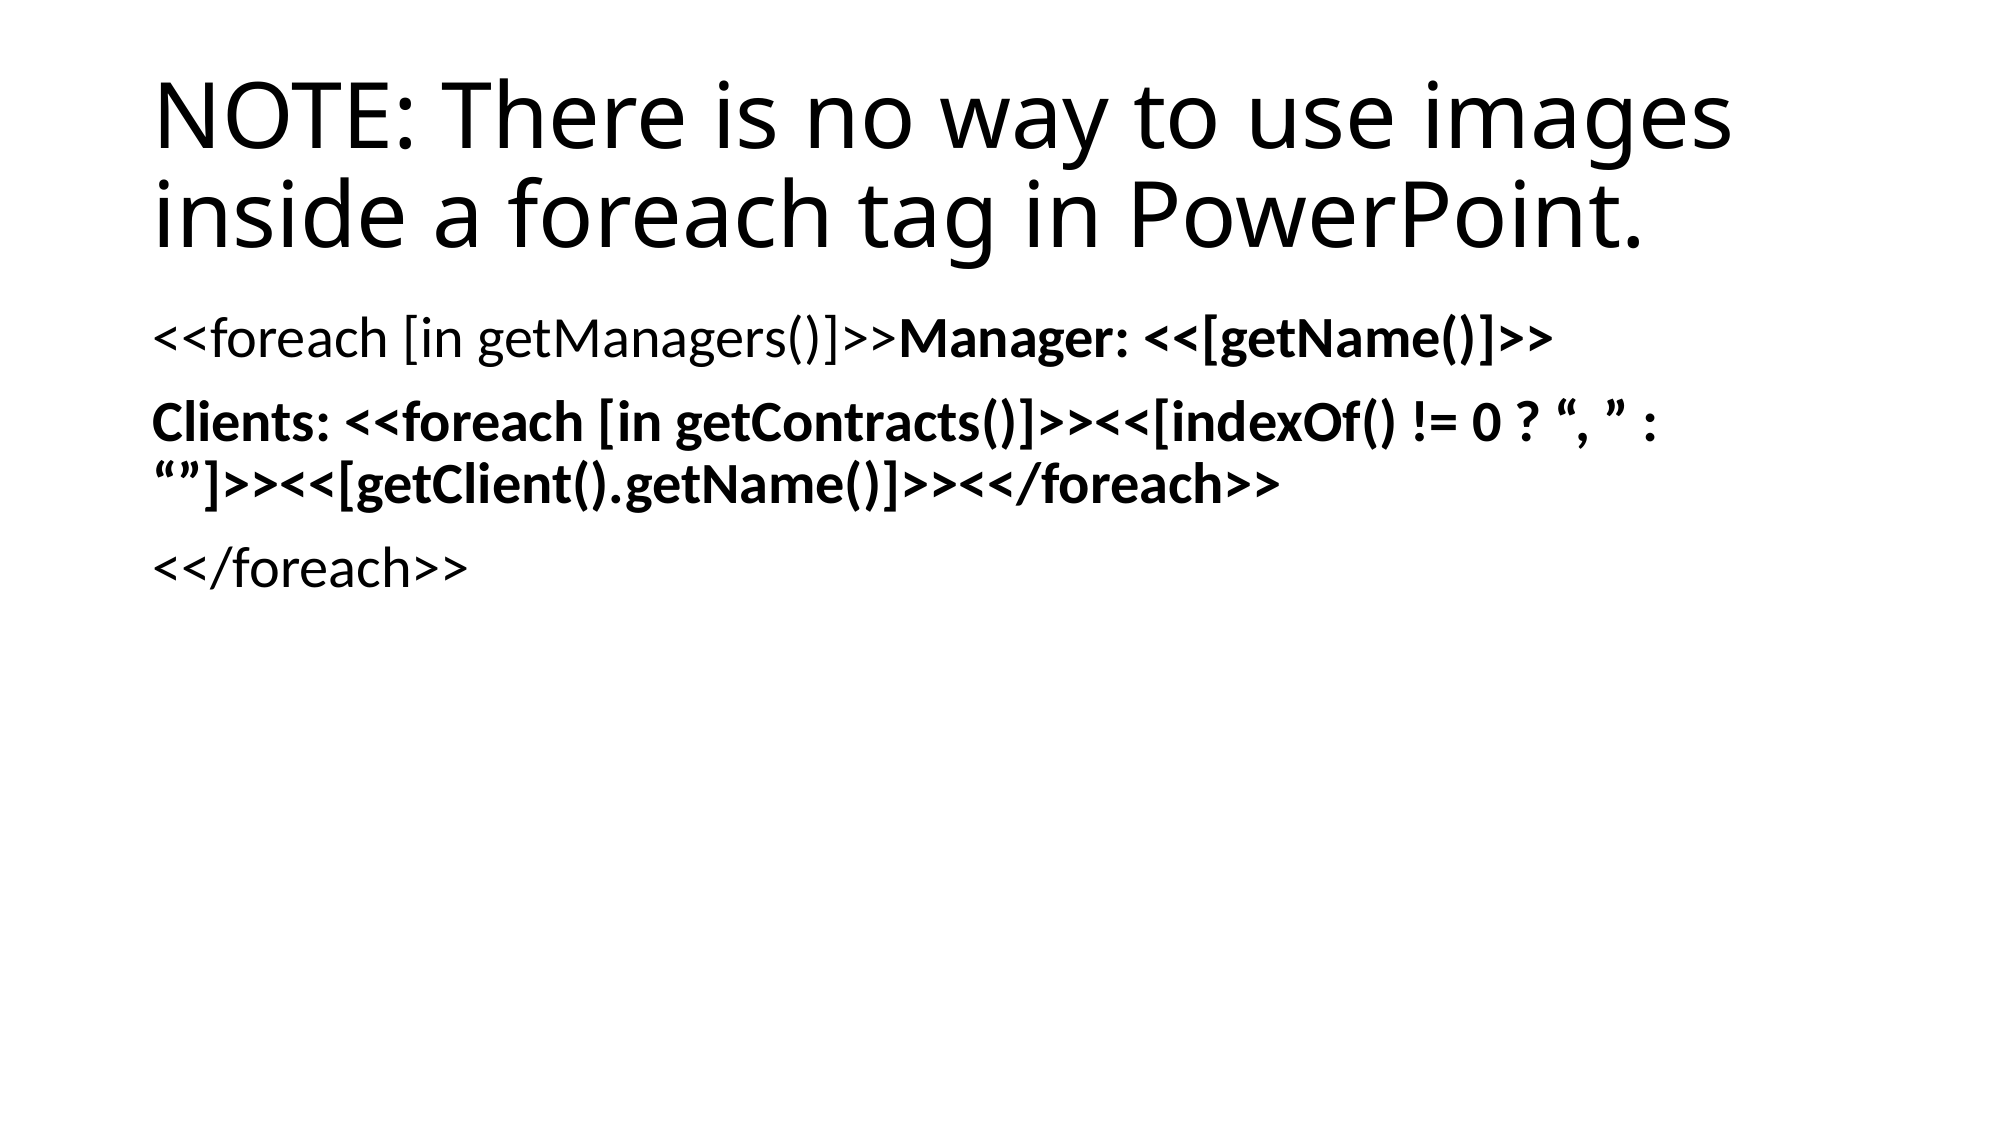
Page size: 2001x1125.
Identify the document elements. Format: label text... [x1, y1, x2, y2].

title NOTE: There is no way to use images inside a foreach tag in PowerPoint. [137, 59, 1863, 278]
list <<foreach [in getManagers()]>>Manager: <<[getName()]>> Clients: <<foreach [in getContracts()]>><<[indexOf() != 0 ? “, ” : “”]>><<[getClient().getName()]>><</foreach>> <</foreach>> [137, 299, 1863, 1014]
